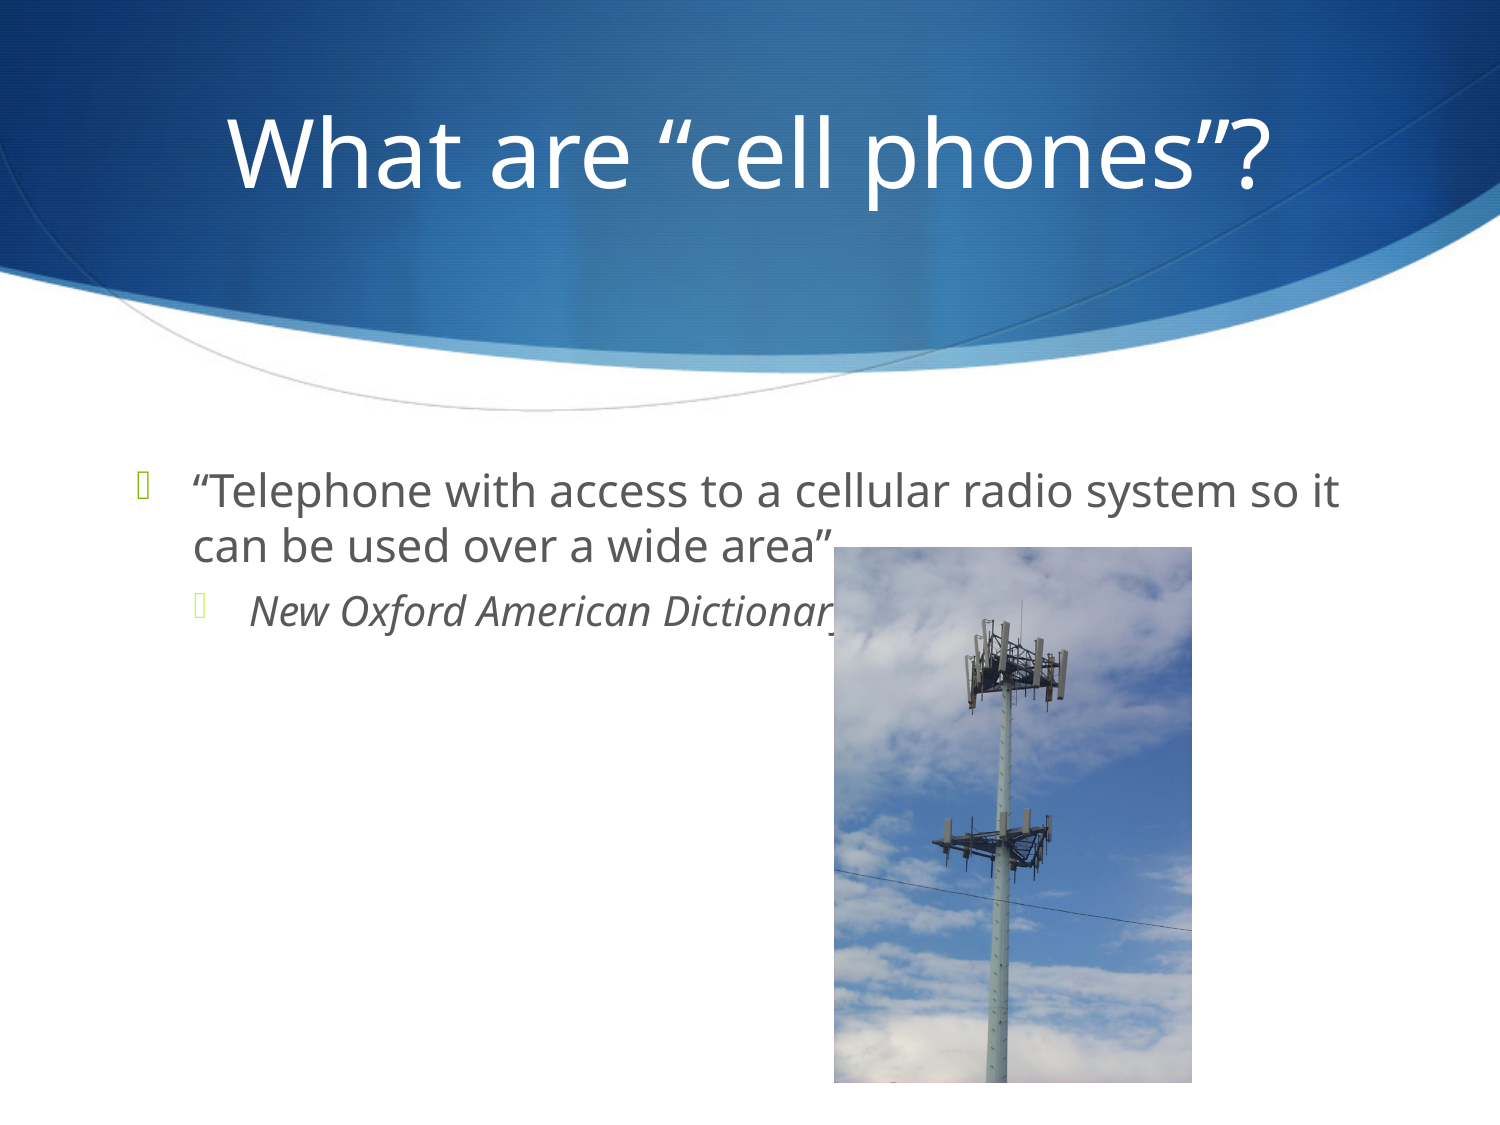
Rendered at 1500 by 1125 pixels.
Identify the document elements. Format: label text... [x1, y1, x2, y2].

list “Telephone with access to a cellular radio system so it can be used over a wide area” New Oxford American Dictionary [121, 454, 1379, 991]
title What are “cell phones”? [75, 56, 1425, 245]
picture [0, 0, 1500, 1125]
